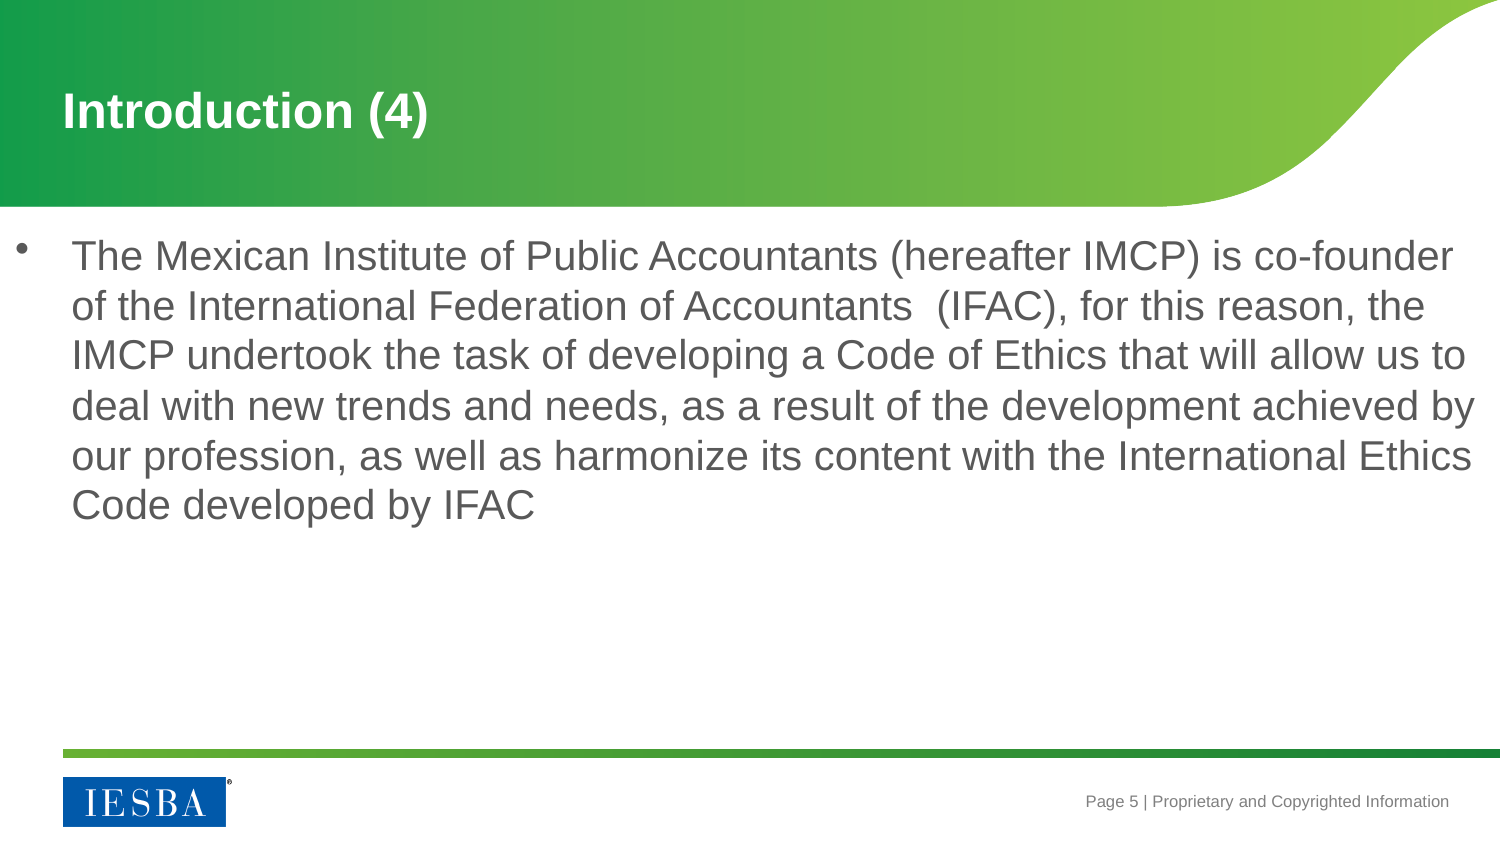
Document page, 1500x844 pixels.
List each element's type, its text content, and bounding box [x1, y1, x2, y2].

picture [0, 0, 1500, 207]
picture [63, 777, 232, 827]
title Introduction (4) [62, 75, 1300, 142]
list The Mexican Institute of Public Accountants (hereafter IMCP) is co-founder of the International Federation of Accountants (IFAC), for this reason, the IMCP undertook the task of developing a Code of Ethics that will allow us to deal with new trends and needs, as a result of the development achieved by our profession, as well as harmonize its content with the International Ethics Code developed by IFAC [0, 220, 1500, 724]
